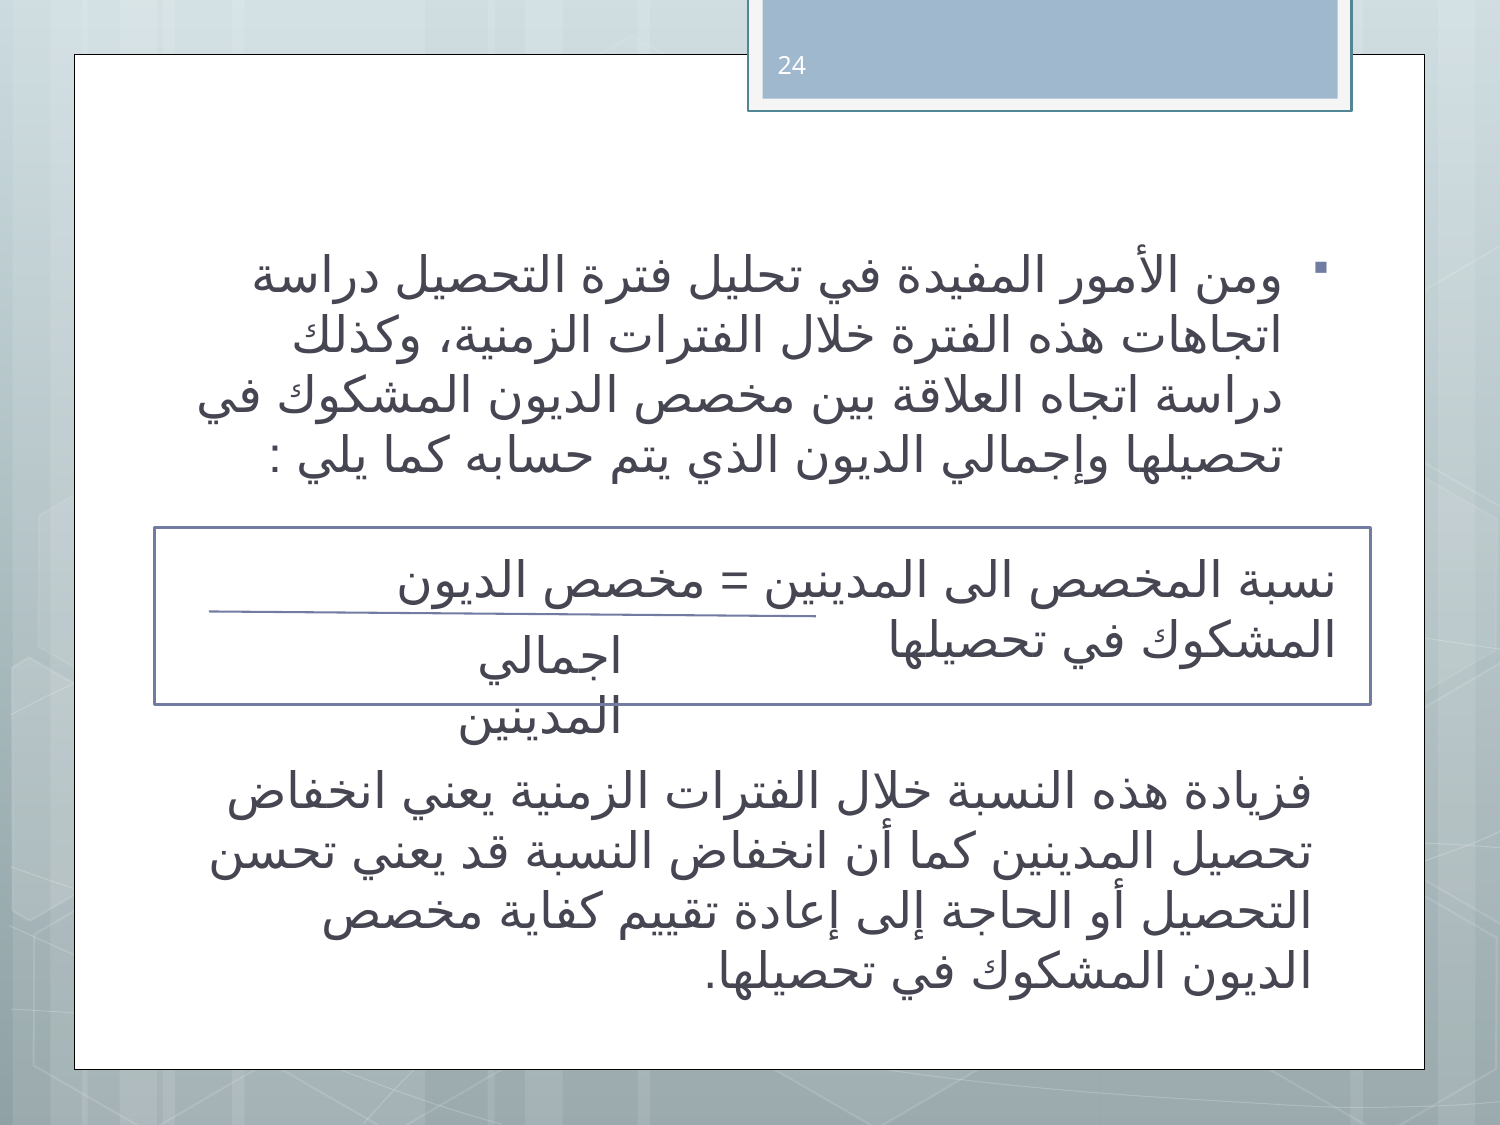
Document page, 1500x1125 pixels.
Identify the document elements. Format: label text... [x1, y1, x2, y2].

list ومن الأمور المفيدة في تحليل فترة التحصيل دراسة اتجاهات هذه الفترة خلال الفترات الزمنية، وكذلك دراسة اتجاه العلاقة بين مخصص الديون المشكوك في تحصيلها وإجمالي الديون الذي يتم حسابه كما يلي : [174, 235, 1356, 496]
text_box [153, 527, 1372, 705]
slide_number 24 [762, 36, 982, 97]
text_box فزيادة هذه النسبة خلال الفترات الزمنية يعني انخفاض تحصيل المدينين كما أن انخفاض النسبة قد يعني تحسن التحصيل أو الحاجة إلى إعادة تقييم كفاية مخصص الديون المشكوك في تحصيلها. [185, 751, 1340, 1007]
